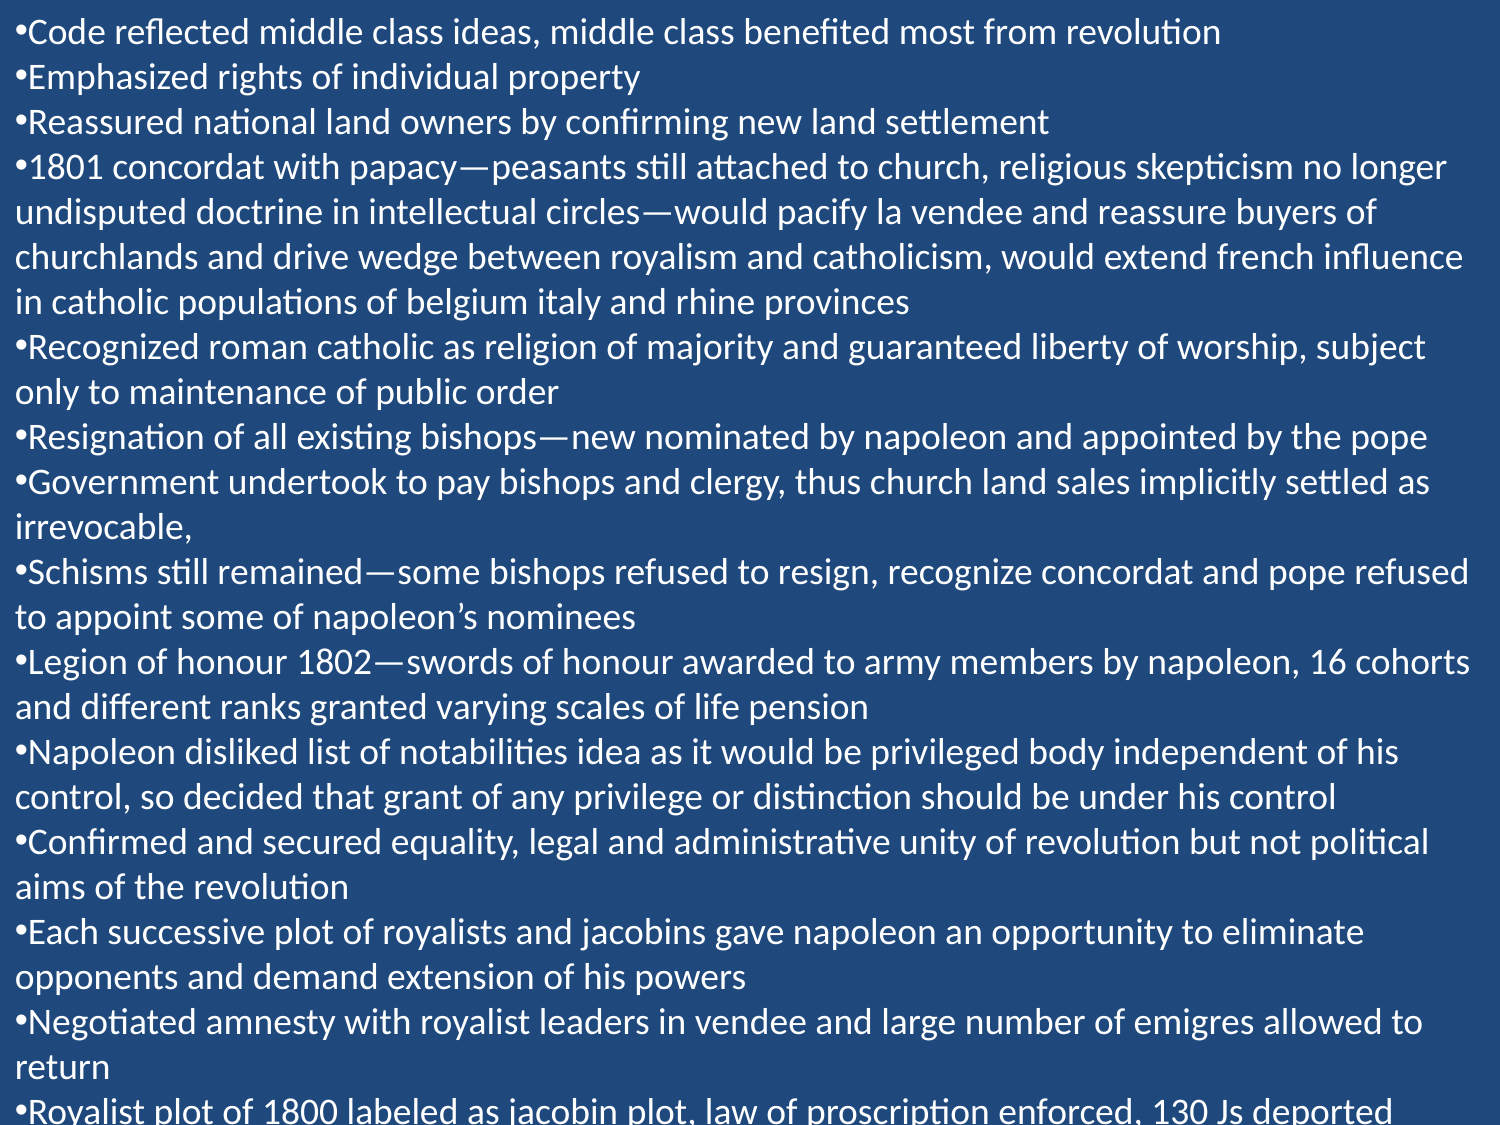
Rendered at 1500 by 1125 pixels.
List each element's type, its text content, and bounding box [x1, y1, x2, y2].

text_box Code reflected middle class ideas, middle class benefited most from revolution Emphasized rights of individual property Reassured national land owners by confirming new land settlement 1801 concordat with papacy—peasants still attached to church, religious skepticism no longer undisputed doctrine in intellectual circles—would pacify la vendee and reassure buyers of churchlands and drive wedge between royalism and catholicism, would extend french influence in catholic populations of belgium italy and rhine provinces Recognized roman catholic as religion of majority and guaranteed liberty of worship, subject only to maintenance of public order Resignation of all existing bishops—new nominated by napoleon and appointed by the pope Government undertook to pay bishops and clergy, thus church land sales implicitly settled as irrevocable, Schisms still remained—some bishops refused to resign, recognize concordat and pope refused to appoint some of napoleon’s nominees Legion of honour 1802—swords of honour awarded to army members by napoleon, 16 cohorts and different ranks granted varying scales of life pension Napoleon disliked list of notabilities idea as it would be privileged body independent of his control, so decided that grant of any privilege or distinction should be under his control Confirmed and secured equality, legal and administrative unity of revolution but not political aims of the revolution Each successive plot of royalists and jacobins gave napoleon an opportunity to eliminate opponents and demand extension of his powers Negotiated amnesty with royalist leaders in vendee and large number of emigres allowed to return Royalist plot of 1800 labeled as jacobin plot, law of proscription enforced, 130 Js deported [0, 0, 1500, 1125]
